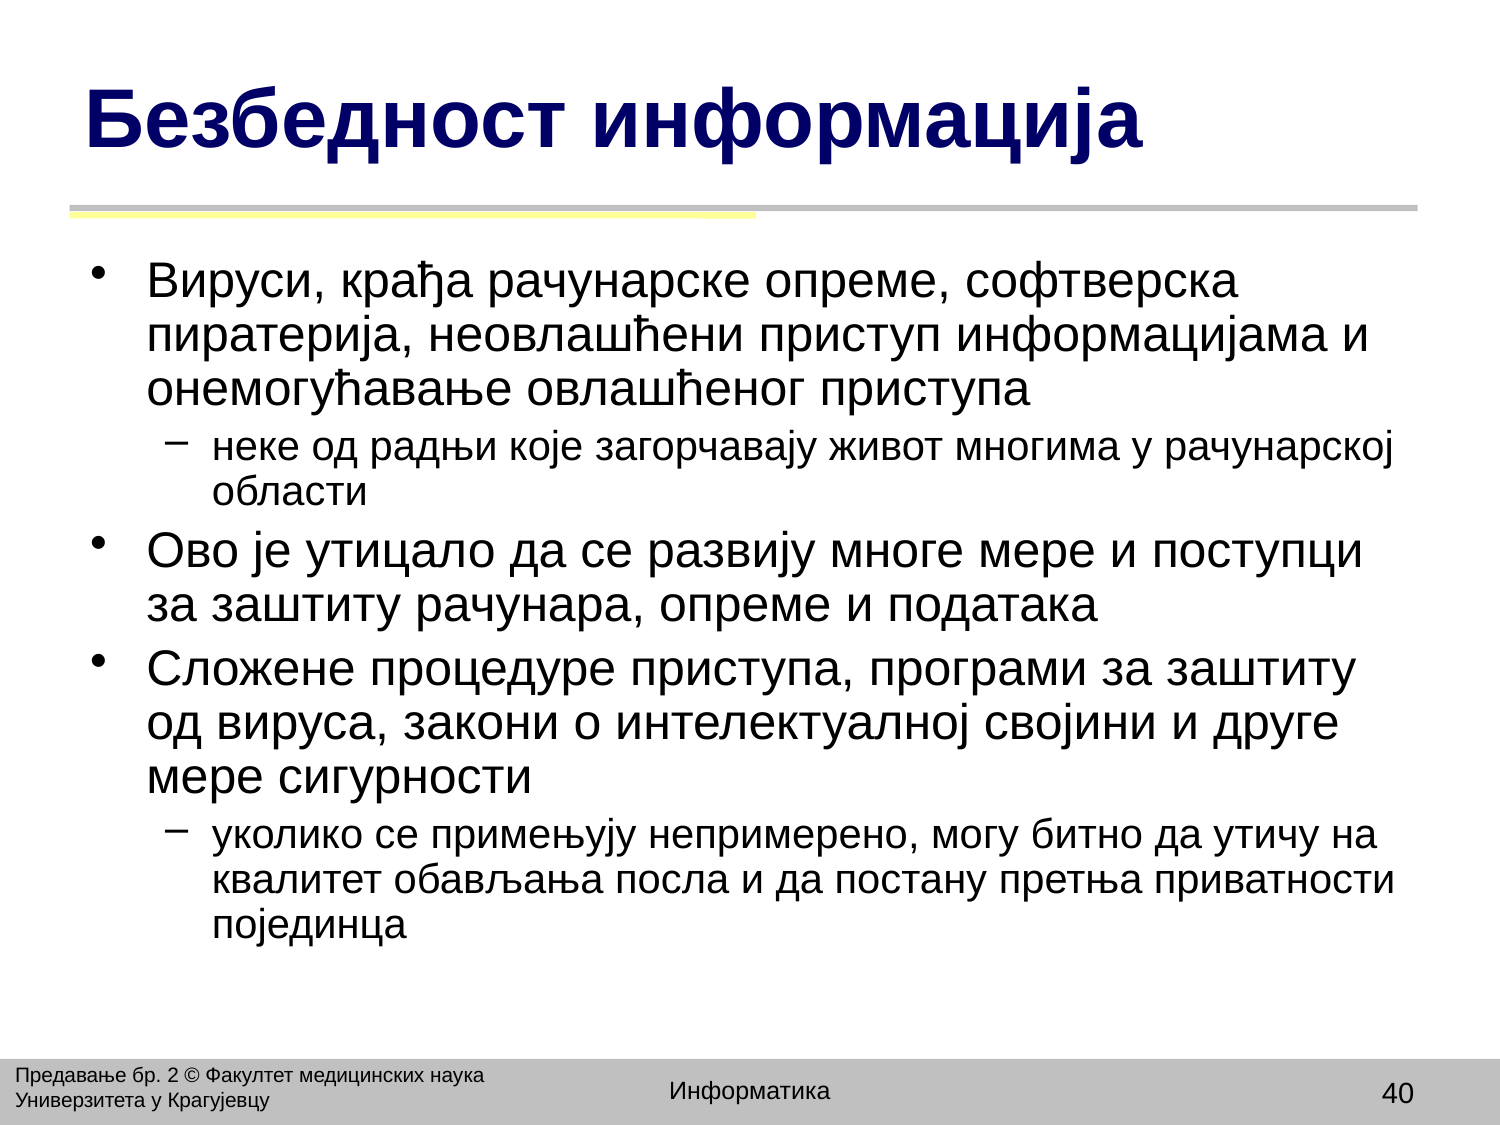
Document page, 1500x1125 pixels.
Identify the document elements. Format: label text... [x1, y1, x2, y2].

slide_number Предавање бр. 2 © Факултет медицинских наука Универзитета у Крагујевцу [0, 1053, 607, 1108]
title Безбедност информација [69, 19, 1426, 208]
list Вируси, крађа рачунарске опреме, софтверска пиратерија, неовлашћени приступ информацијама и онемогућавање овлашћеног приступа неке од радњи које загорчавају живот многима у рачунарској области Ово је утицало да се развију многе мере и поступци за заштиту рачунара, опреме и података Сложене процедуре приступа, програми за заштиту од вируса, закони о интелектуалној својини и друге мере сигурности уколико се примењују непримерено, могу битно да утичу на квалитет обављања посла и да постану претња приватности појединца [74, 246, 1426, 1023]
slide_number 40 [1079, 1066, 1430, 1125]
footer Информатика [512, 1066, 988, 1125]
